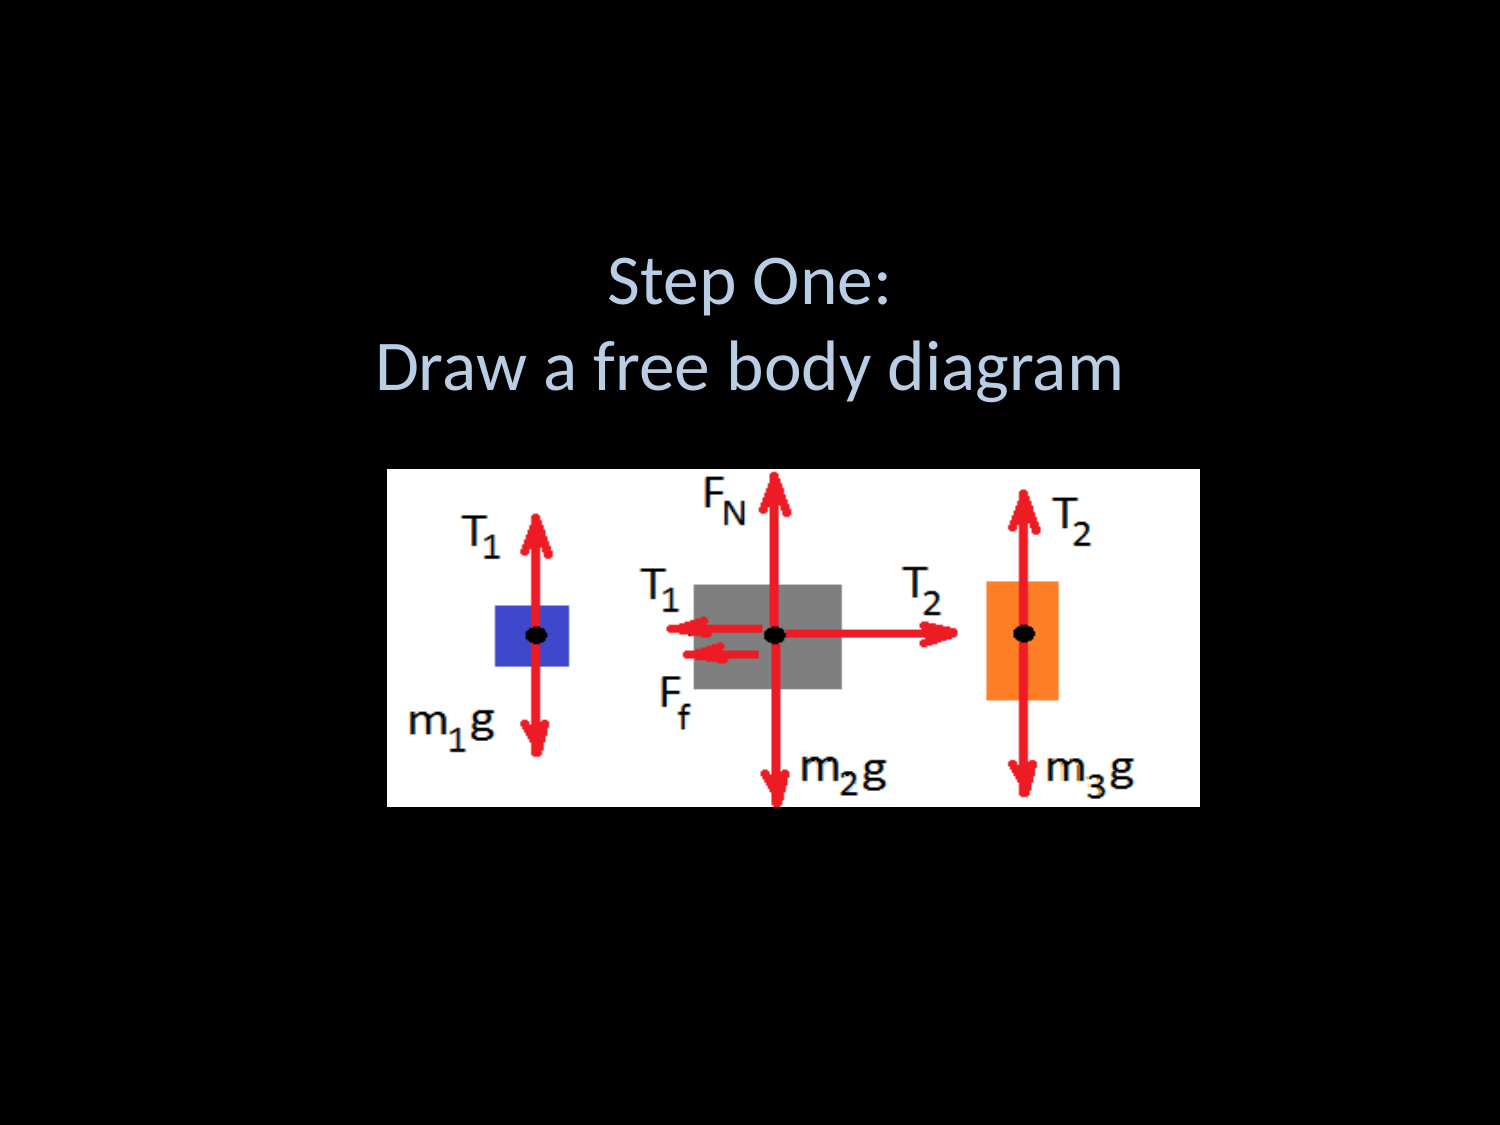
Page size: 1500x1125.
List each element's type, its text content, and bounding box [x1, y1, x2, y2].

title Step One: Draw a free body diagram [75, 224, 1425, 413]
picture [387, 469, 1201, 808]
